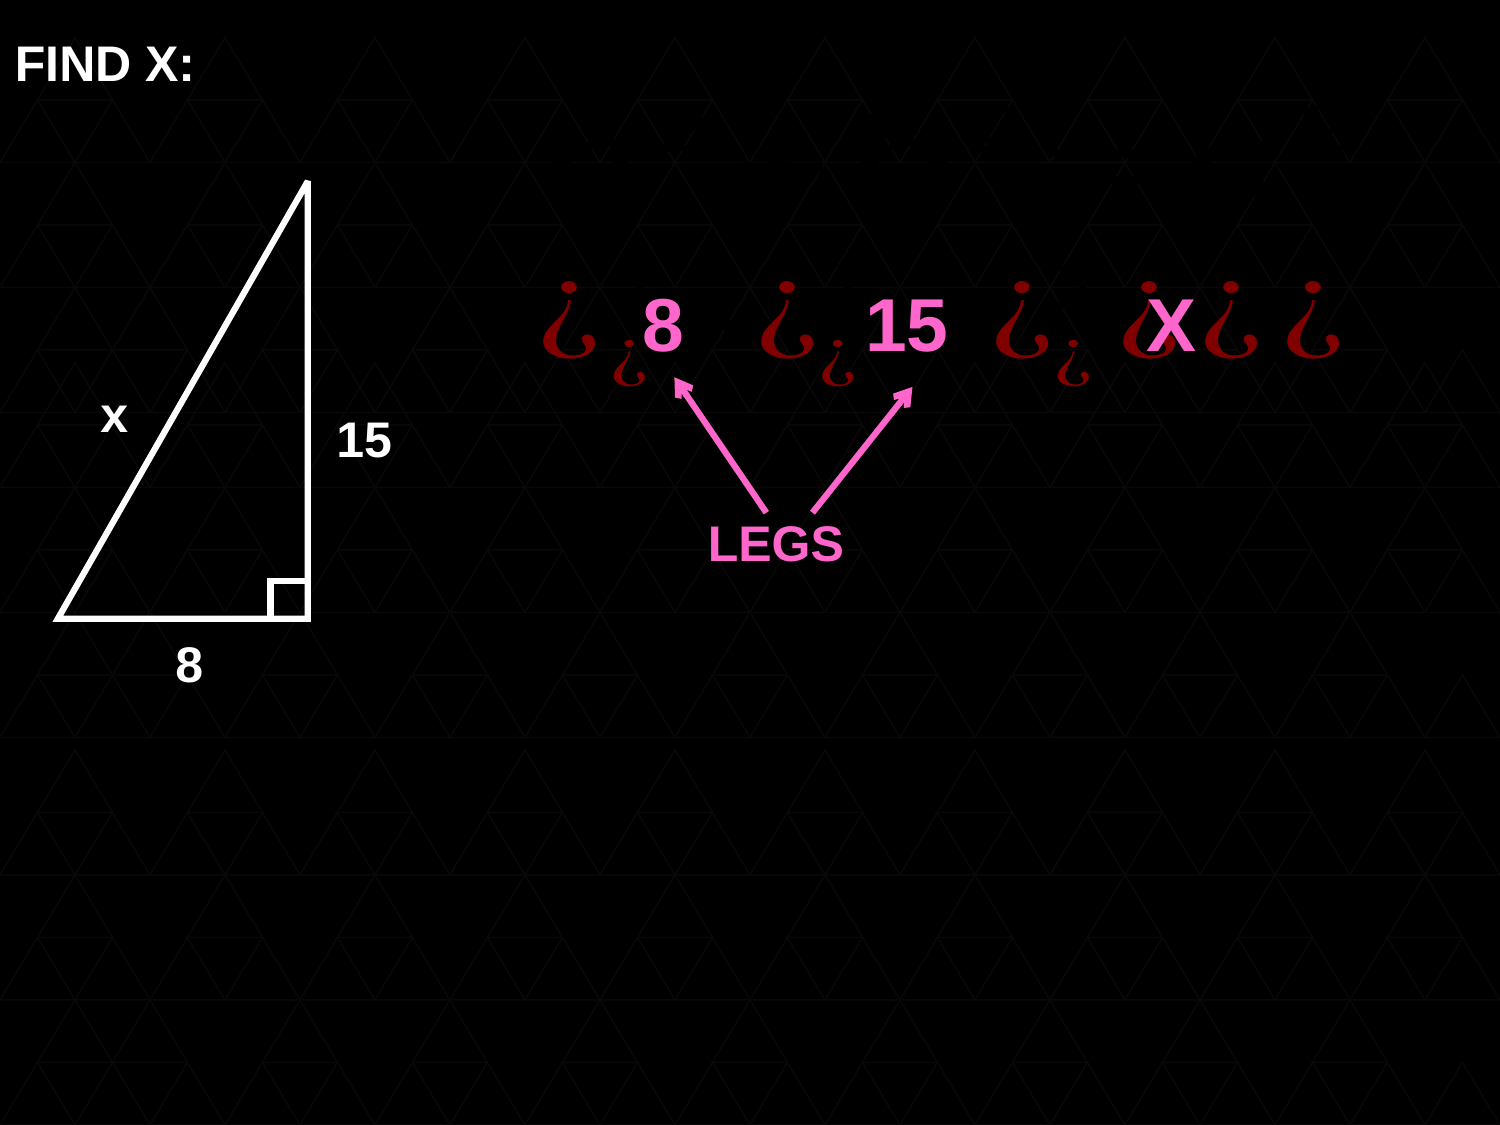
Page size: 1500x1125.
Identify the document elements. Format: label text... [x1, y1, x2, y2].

text_box 8 [132, 627, 246, 707]
text_box X [1132, 268, 1212, 374]
text_box 15 [850, 268, 964, 374]
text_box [57, 180, 309, 619]
text_box LEGS [693, 504, 859, 579]
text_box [812, 386, 913, 513]
text_box 8 [628, 268, 700, 374]
text_box FIND X: [0, 5, 1500, 119]
text_box 15 [312, 393, 421, 482]
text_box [674, 376, 767, 513]
